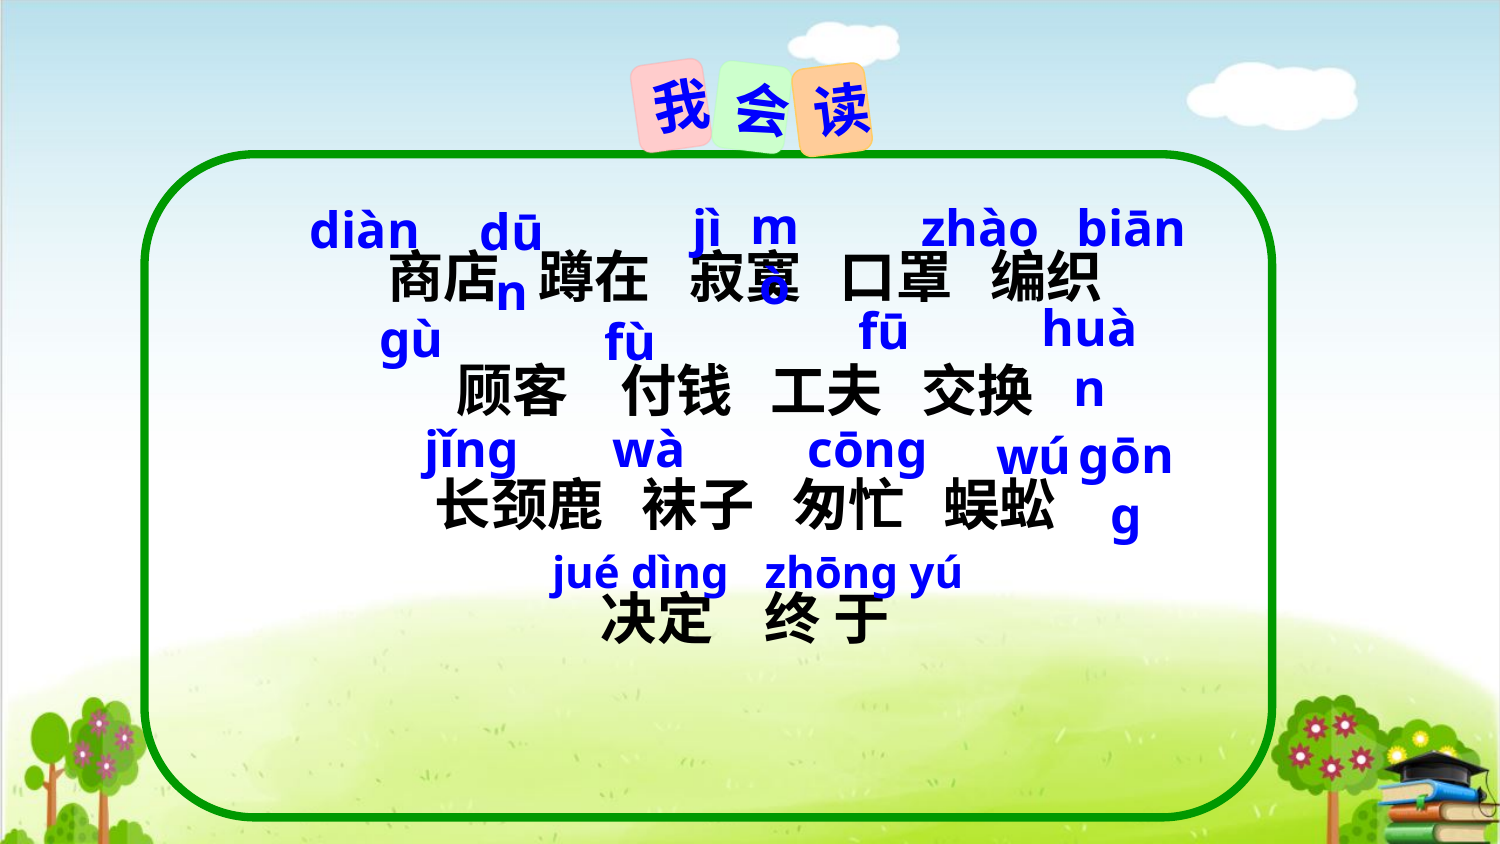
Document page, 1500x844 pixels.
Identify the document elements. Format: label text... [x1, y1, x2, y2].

text_box fū [821, 292, 948, 364]
text_box 商店 蹲在 寂寞 口罩 编织 顾客 付钱 工夫 交换 长颈鹿 袜子 匆忙 蜈蚣 决定 终 于 [116, 200, 1375, 687]
text_box ɡōnɡ [1051, 416, 1203, 488]
picture [0, 0, 1500, 844]
text_box wú [970, 417, 1097, 489]
text_box ɡù [348, 299, 475, 372]
text_box [165, 154, 1252, 200]
text_box mò [722, 186, 828, 283]
text_box fù [566, 303, 694, 375]
text_box jué dìnɡ [537, 537, 749, 601]
text_box [144, 687, 1273, 818]
text_box biān [1051, 189, 1212, 285]
text_box jǐnɡ [392, 410, 552, 482]
text_box zhōnɡ yú [749, 537, 1078, 609]
text_box cōnɡ [790, 410, 946, 482]
text_box dūn [448, 192, 576, 289]
text_box diàn [280, 191, 450, 263]
text_box zhào [905, 189, 1051, 285]
text_box jì [655, 188, 761, 285]
text_box huàn [1016, 289, 1163, 361]
text_box wà [585, 410, 713, 482]
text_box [634, 61, 869, 154]
